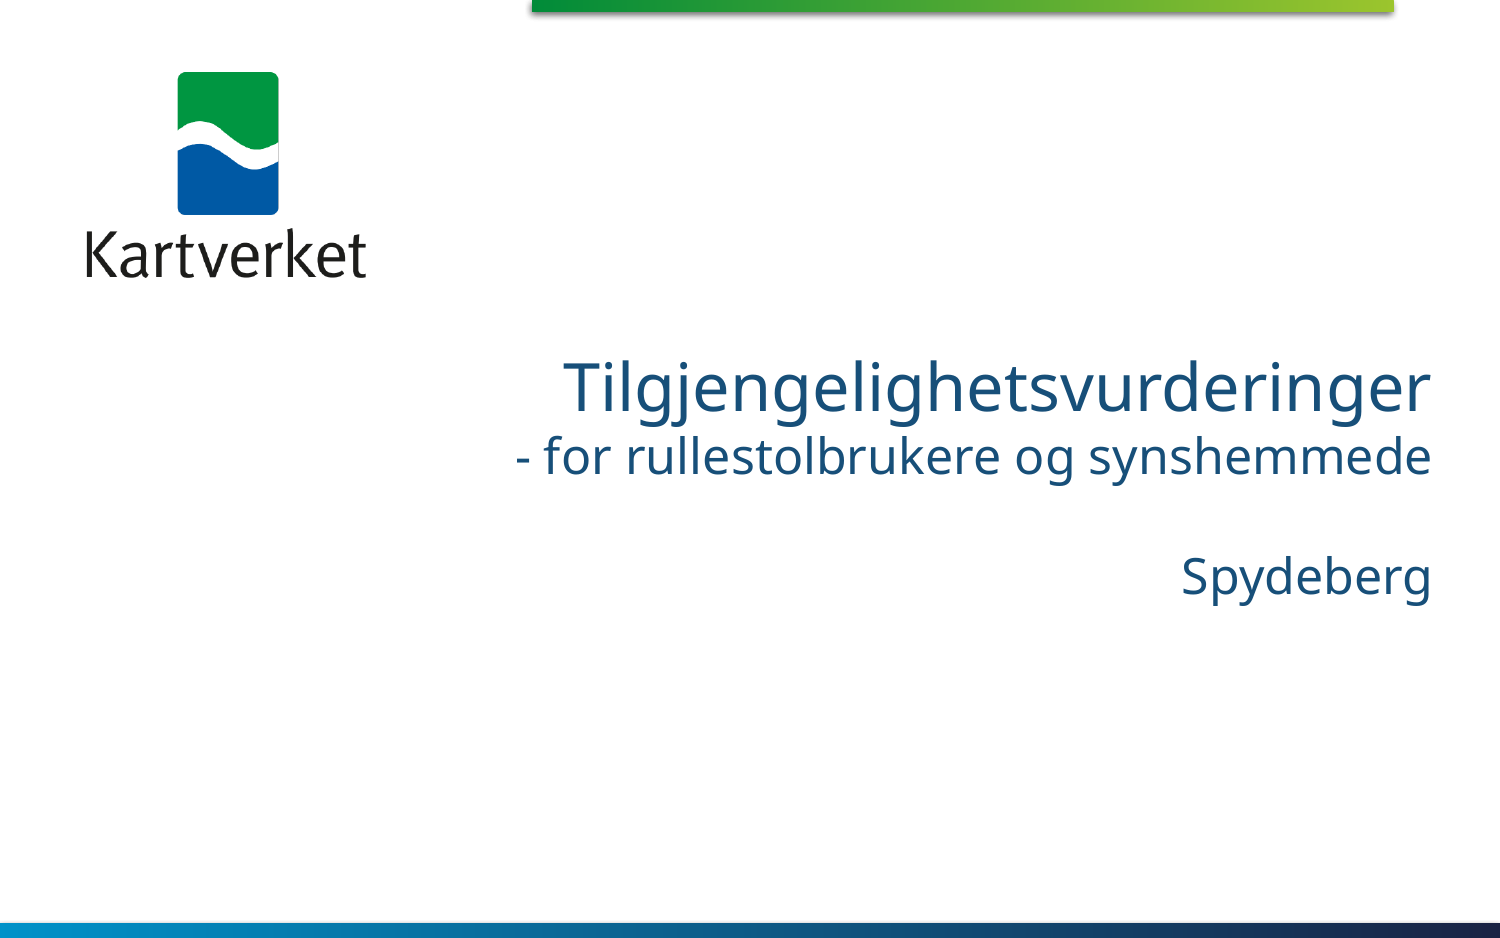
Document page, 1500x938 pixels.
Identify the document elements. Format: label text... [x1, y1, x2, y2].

text_box Tilgjengelighetsvurderinger - for rullestolbrukere og synshemmede Spydeberg [66, 337, 1449, 613]
